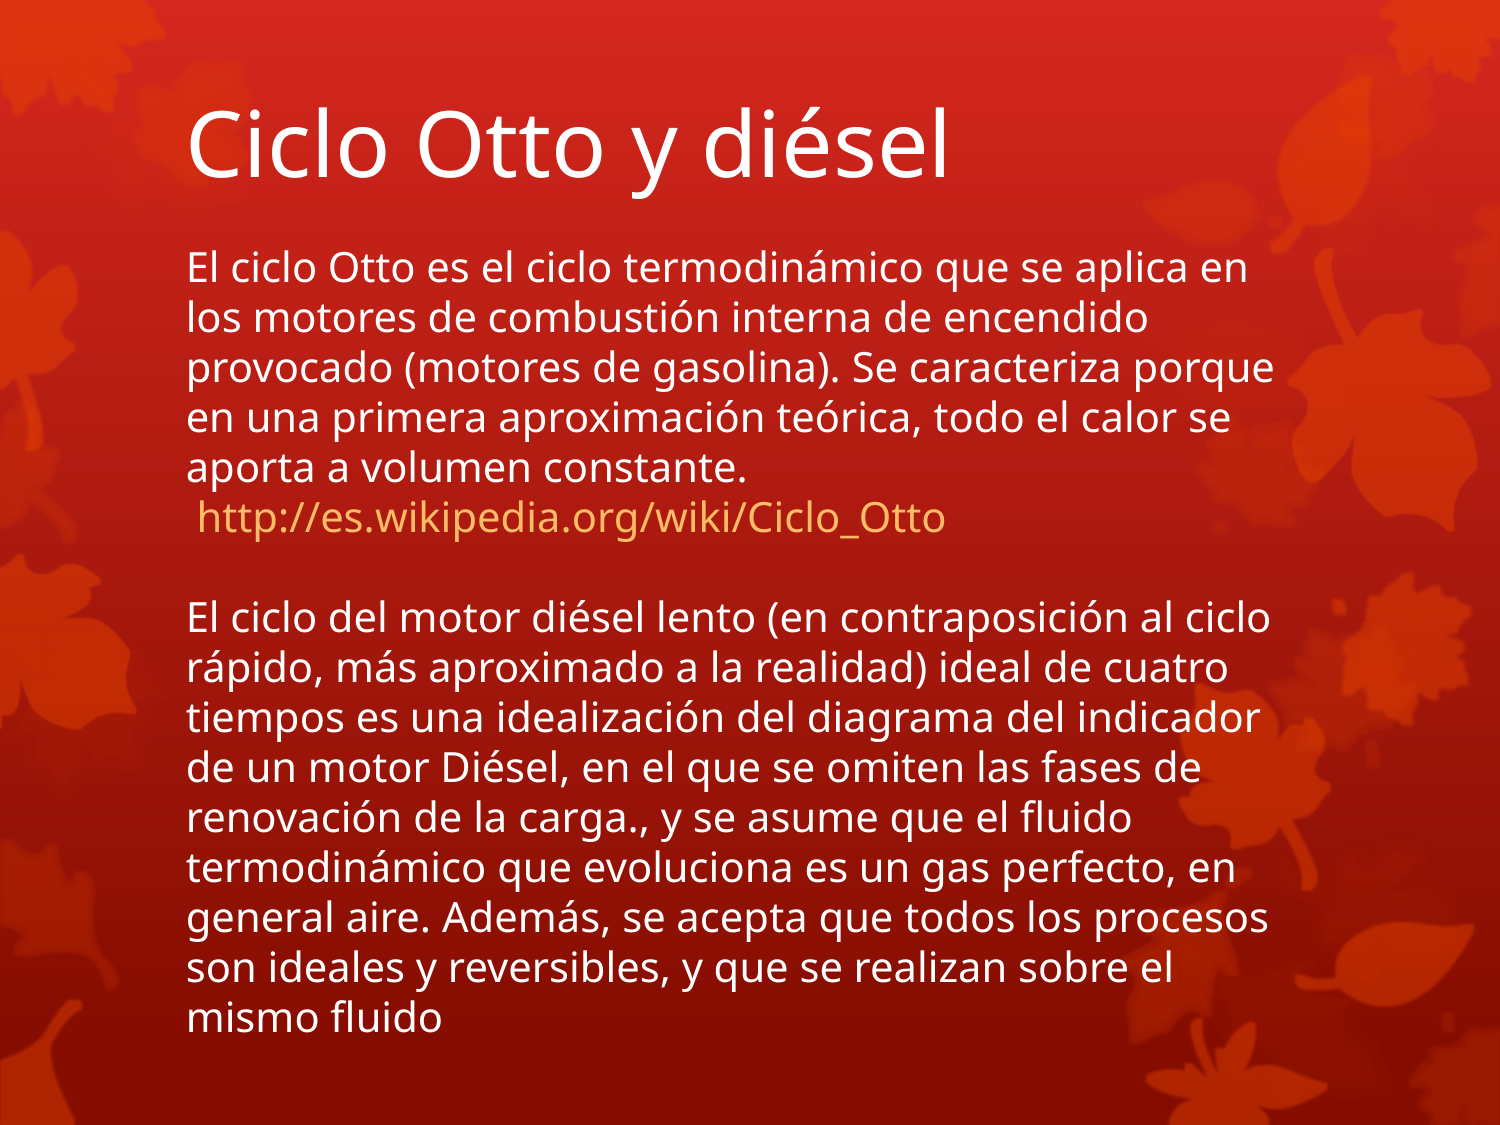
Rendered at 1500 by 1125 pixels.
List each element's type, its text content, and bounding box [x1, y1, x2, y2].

text_box Ciclo Otto y diésel El ciclo Otto es el ciclo termodinámico que se aplica en los motores de combustión interna de encendido provocado (motores de gasolina). Se caracteriza porque en una primera aproximación teórica, todo el calor se aporta a volumen constante. http://es.wikipedia.org/wiki/Ciclo_Otto El ciclo del motor diésel lento (en contraposición al ciclo rápido, más aproximado a la realidad) ideal de cuatro tiempos es una idealización del diagrama del indicador de un motor Diésel, en el que se omiten las fases de renovación de la carga., y se asume que el fluido termodinámico que evoluciona es un gas perfecto, en general aire. Además, se acepta que todos los procesos son ideales y reversibles, y que se realizan sobre el mismo fluido [171, 78, 1329, 1094]
